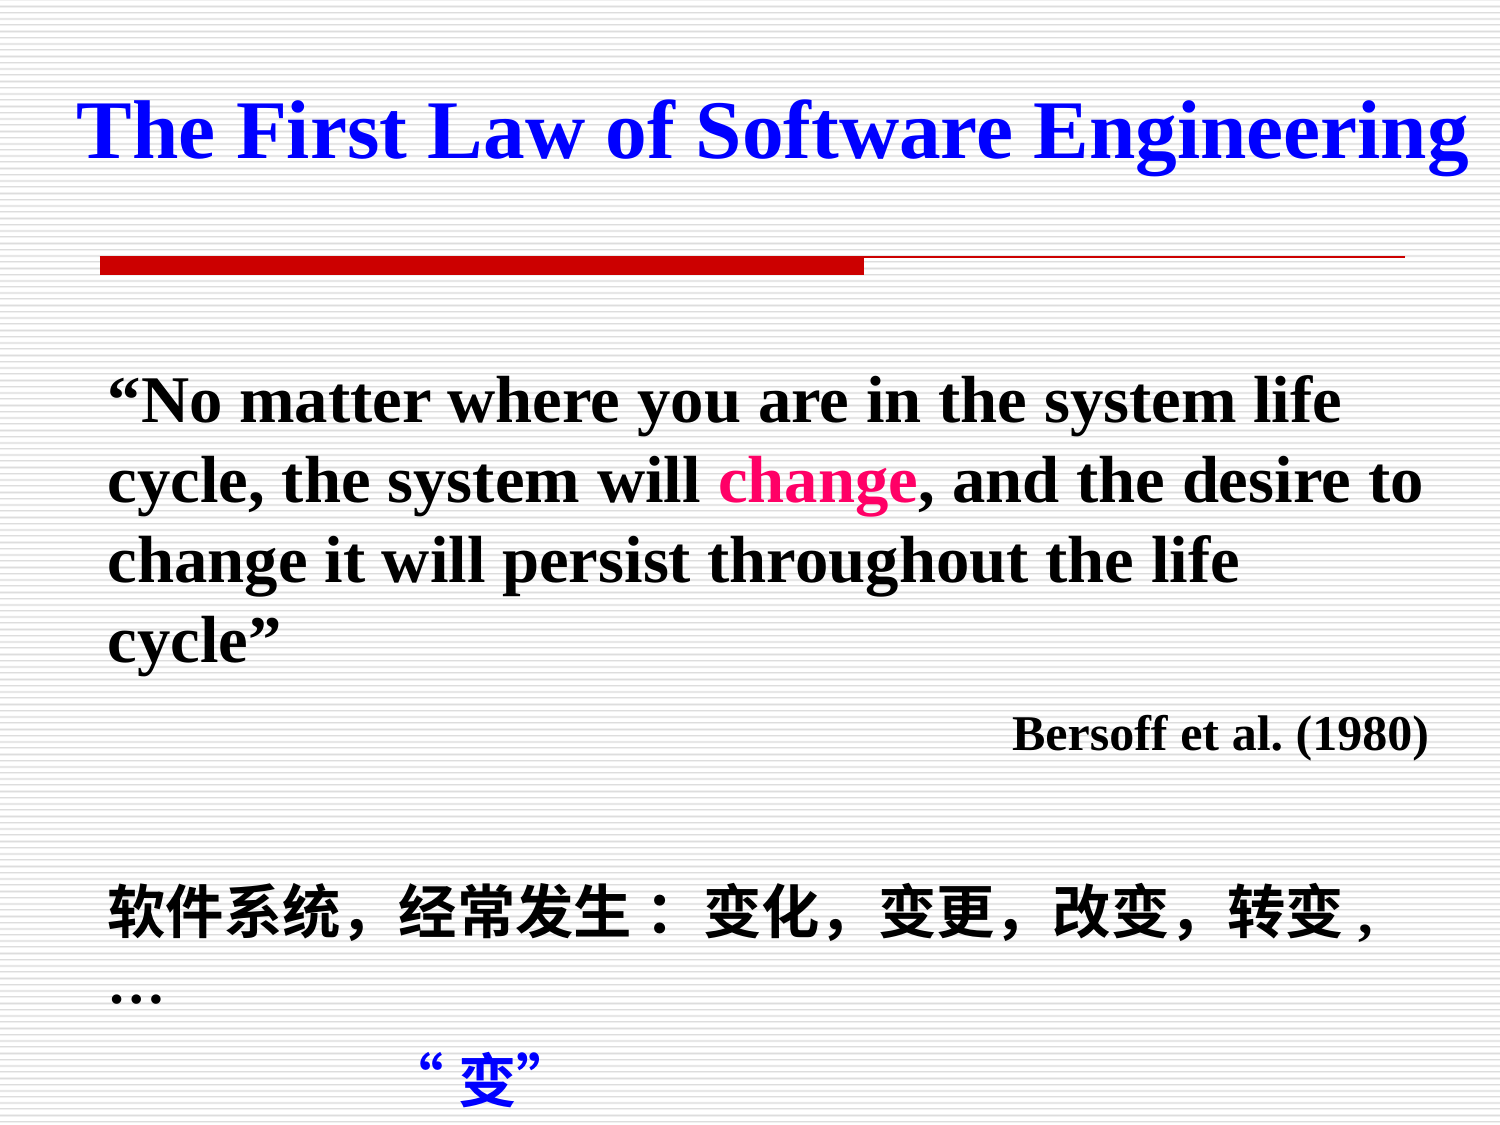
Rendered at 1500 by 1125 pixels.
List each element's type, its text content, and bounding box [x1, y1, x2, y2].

text_box The First Law of Software Engineering [62, 30, 1500, 219]
picture [0, 0, 1500, 1125]
text_box “No matter where you are in the system life cycle, the system will change, and the desire to change it will persist throughout the life cycle” Bersoff et al. (1980) 软件系统，经常发生 ：变化，变更，改变，转变,… “变” [92, 348, 1444, 1122]
